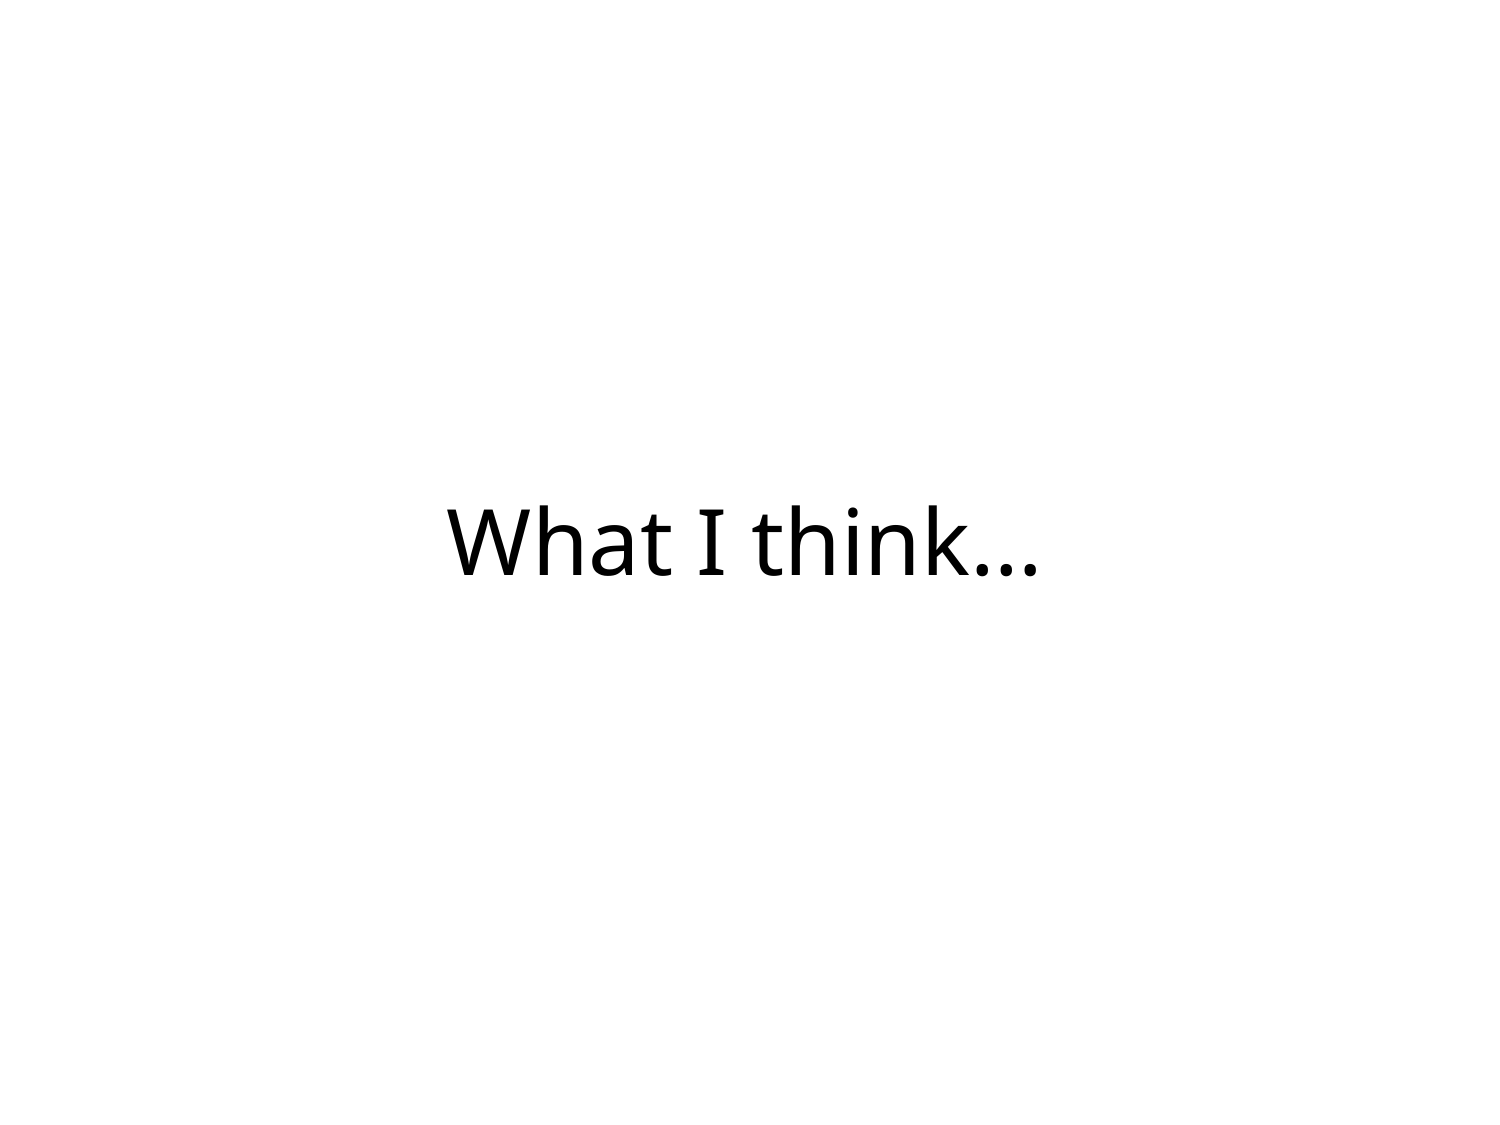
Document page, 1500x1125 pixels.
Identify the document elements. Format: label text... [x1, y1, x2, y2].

title What I think… [70, 445, 1421, 633]
